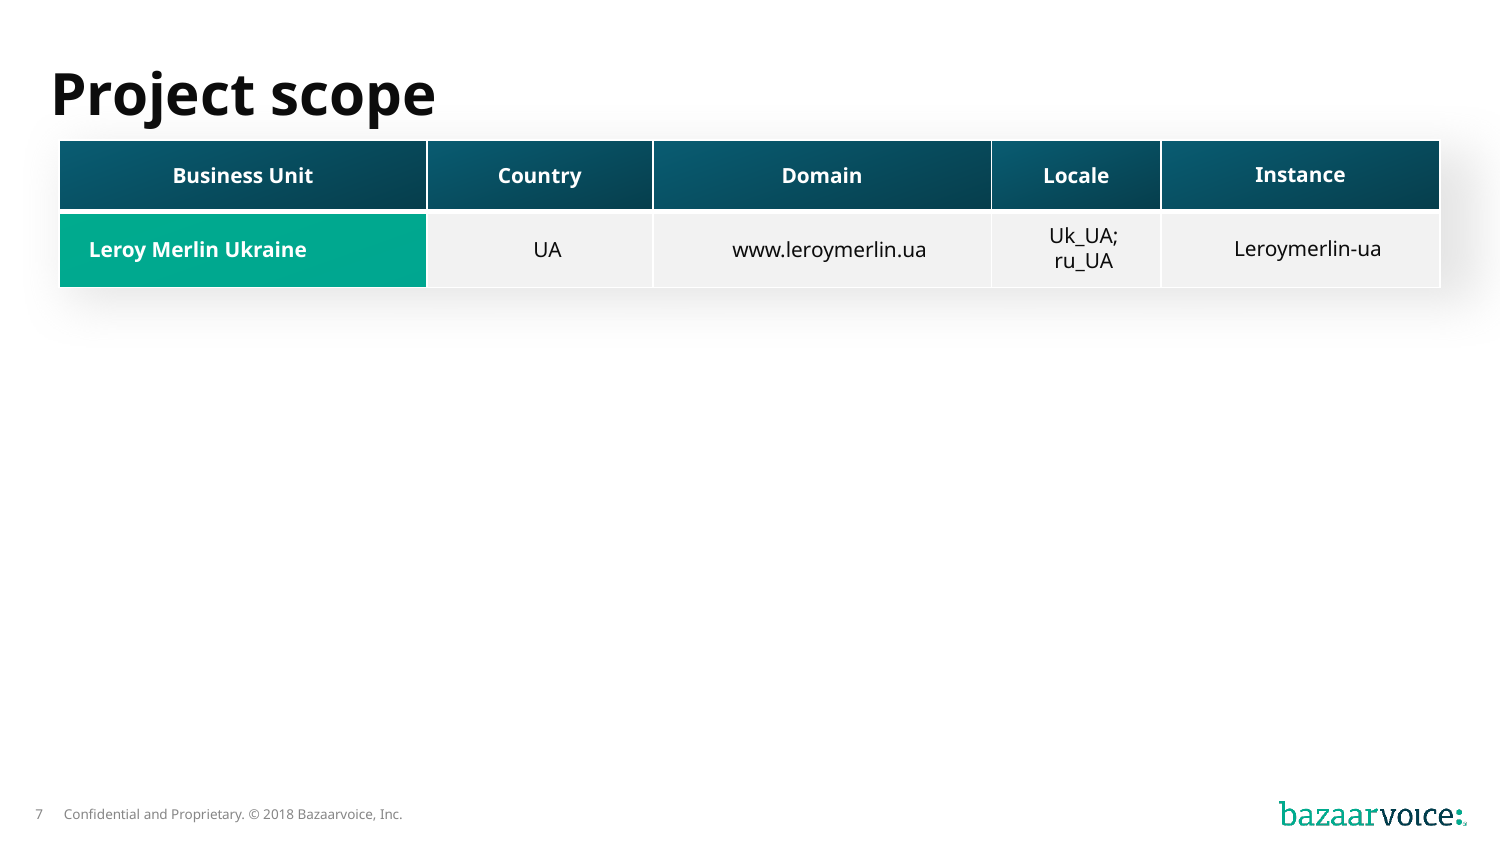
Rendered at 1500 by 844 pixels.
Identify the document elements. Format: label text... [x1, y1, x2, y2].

table_cell Leroymerlin-ua [1162, 214, 1439, 287]
table_header Business Unit [60, 141, 426, 209]
picture [1279, 801, 1467, 826]
title Project scope [35, 33, 1460, 135]
table_cell UA [428, 214, 652, 287]
table_cell www.leroymerlin.ua [654, 214, 991, 287]
table_header Country [428, 141, 652, 209]
table_header Locale [992, 141, 1160, 209]
table_header Instance [1162, 141, 1439, 209]
table_header Domain [654, 141, 991, 209]
table_cell Uk_UA; ru_UA [992, 214, 1160, 287]
table_cell Leroy Merlin Ukraine [60, 214, 426, 287]
picture [1402, 812, 1409, 823]
